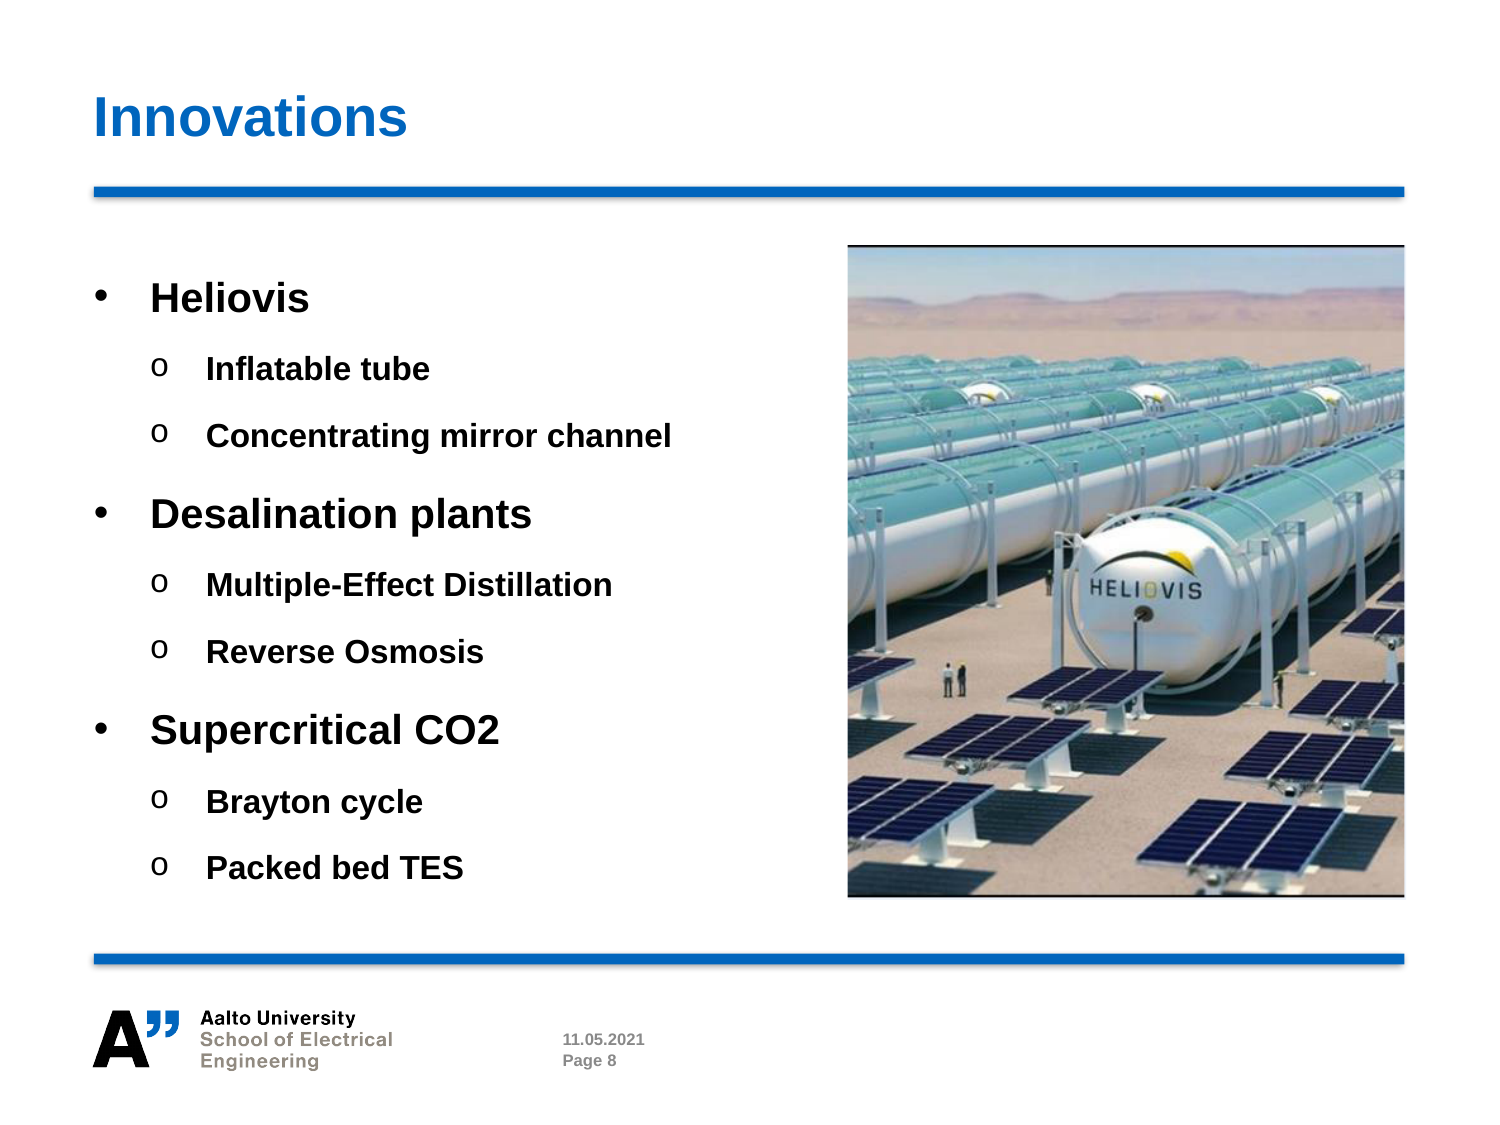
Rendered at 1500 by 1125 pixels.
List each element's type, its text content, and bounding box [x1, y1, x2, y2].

slide_number Page 8 [562, 1050, 816, 1071]
picture [35, 953, 449, 1125]
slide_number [562, 1029, 816, 1050]
picture [847, 244, 1407, 901]
title Innovations [93, 80, 1369, 228]
list Heliovis Inflatable tube Concentrating mirror channel Desalination plants Multiple-Effect Distillation Reverse Osmosis Supercritical CO2 Brayton cycle Packed bed TES [93, 245, 1369, 925]
